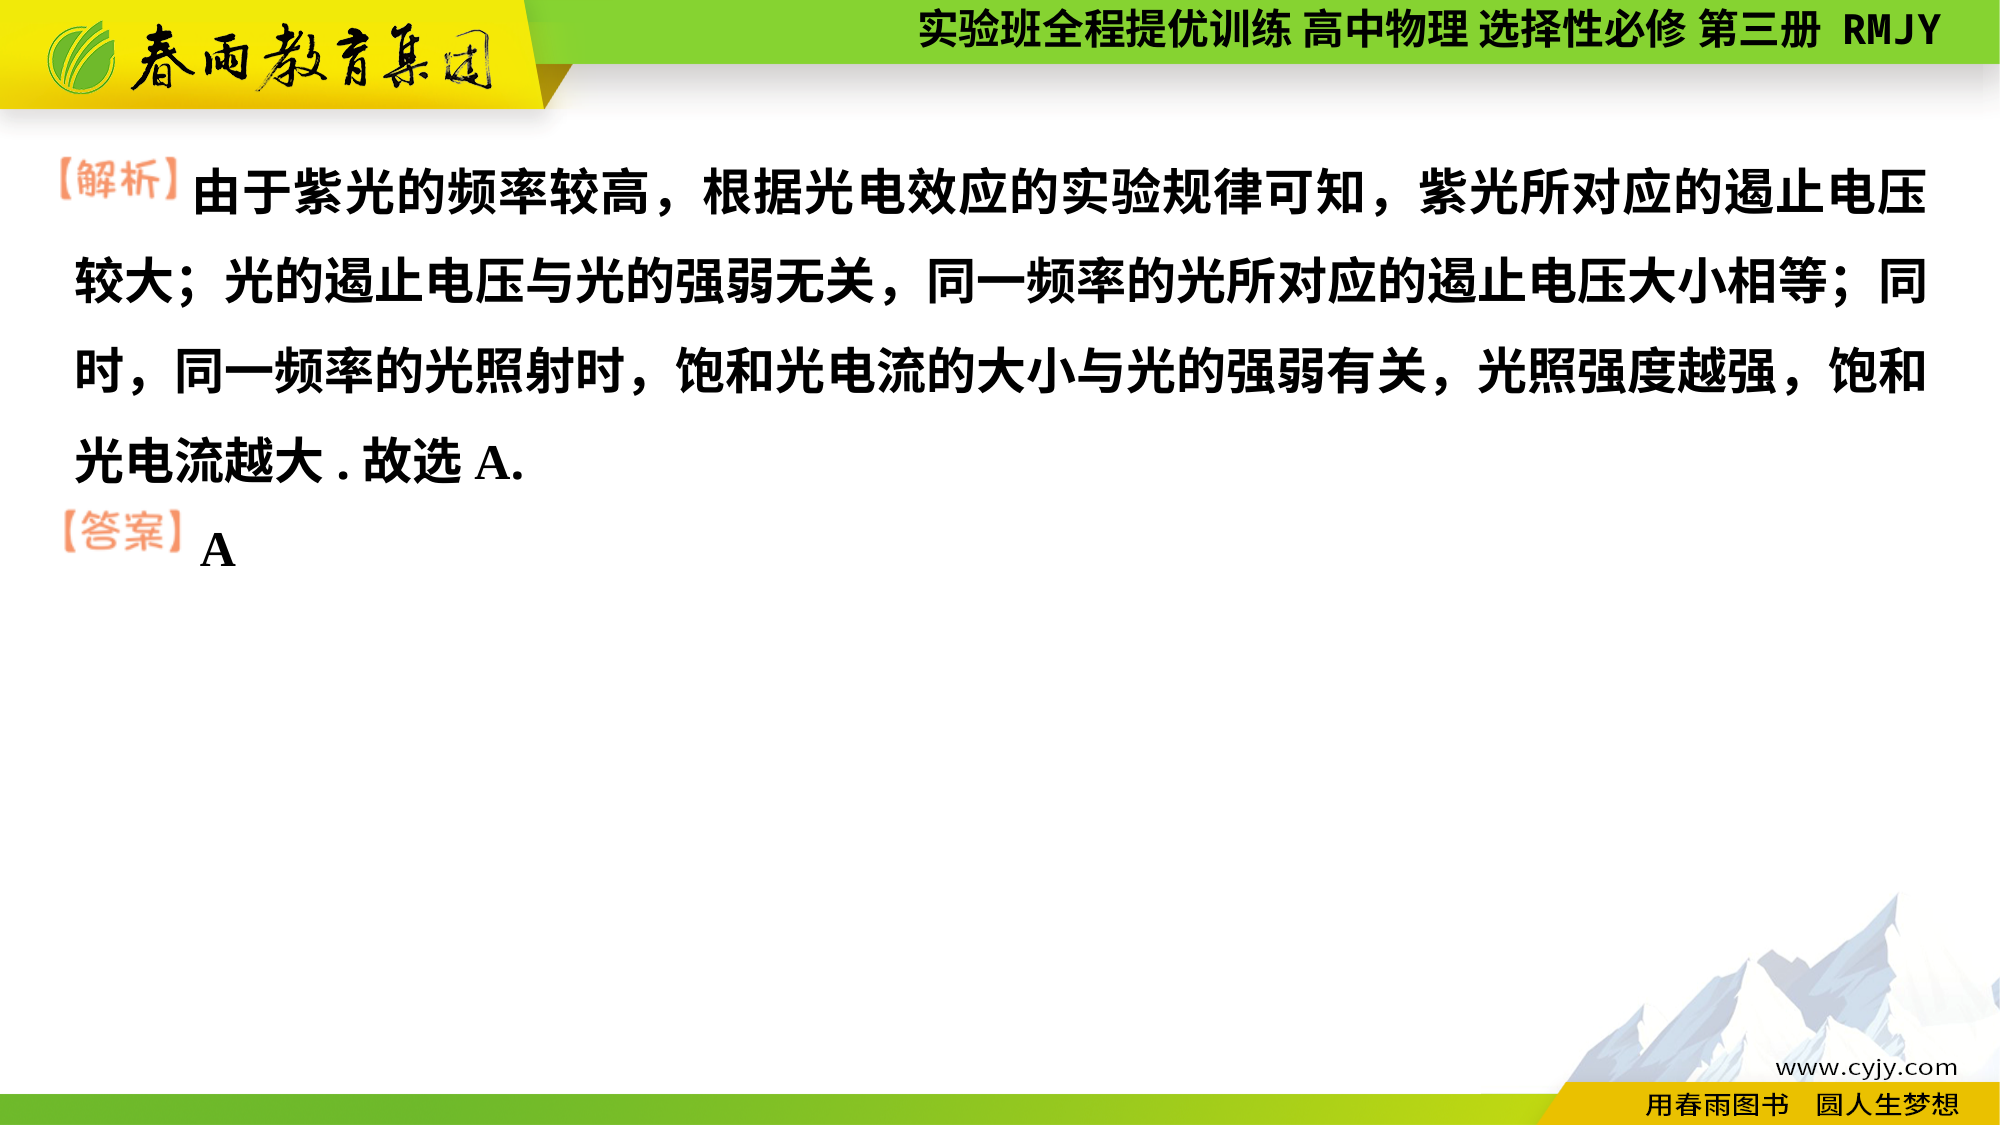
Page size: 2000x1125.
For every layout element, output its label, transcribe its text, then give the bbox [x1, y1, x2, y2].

text_box A [59, 479, 470, 584]
list 由于紫光的频率较高，根据光电效应的实验规律可知，紫光所对应的遏止电压较大；光的遏止电压与光的强弱无关，同一频率的光所对应的遏止电压大小相等；同时，同一频率的光照射时，饱和光电流的大小与光的强弱有关，光照强度越强，饱和光电流越大.故选A. [59, 122, 1944, 490]
picture [0, 0, 2000, 1125]
